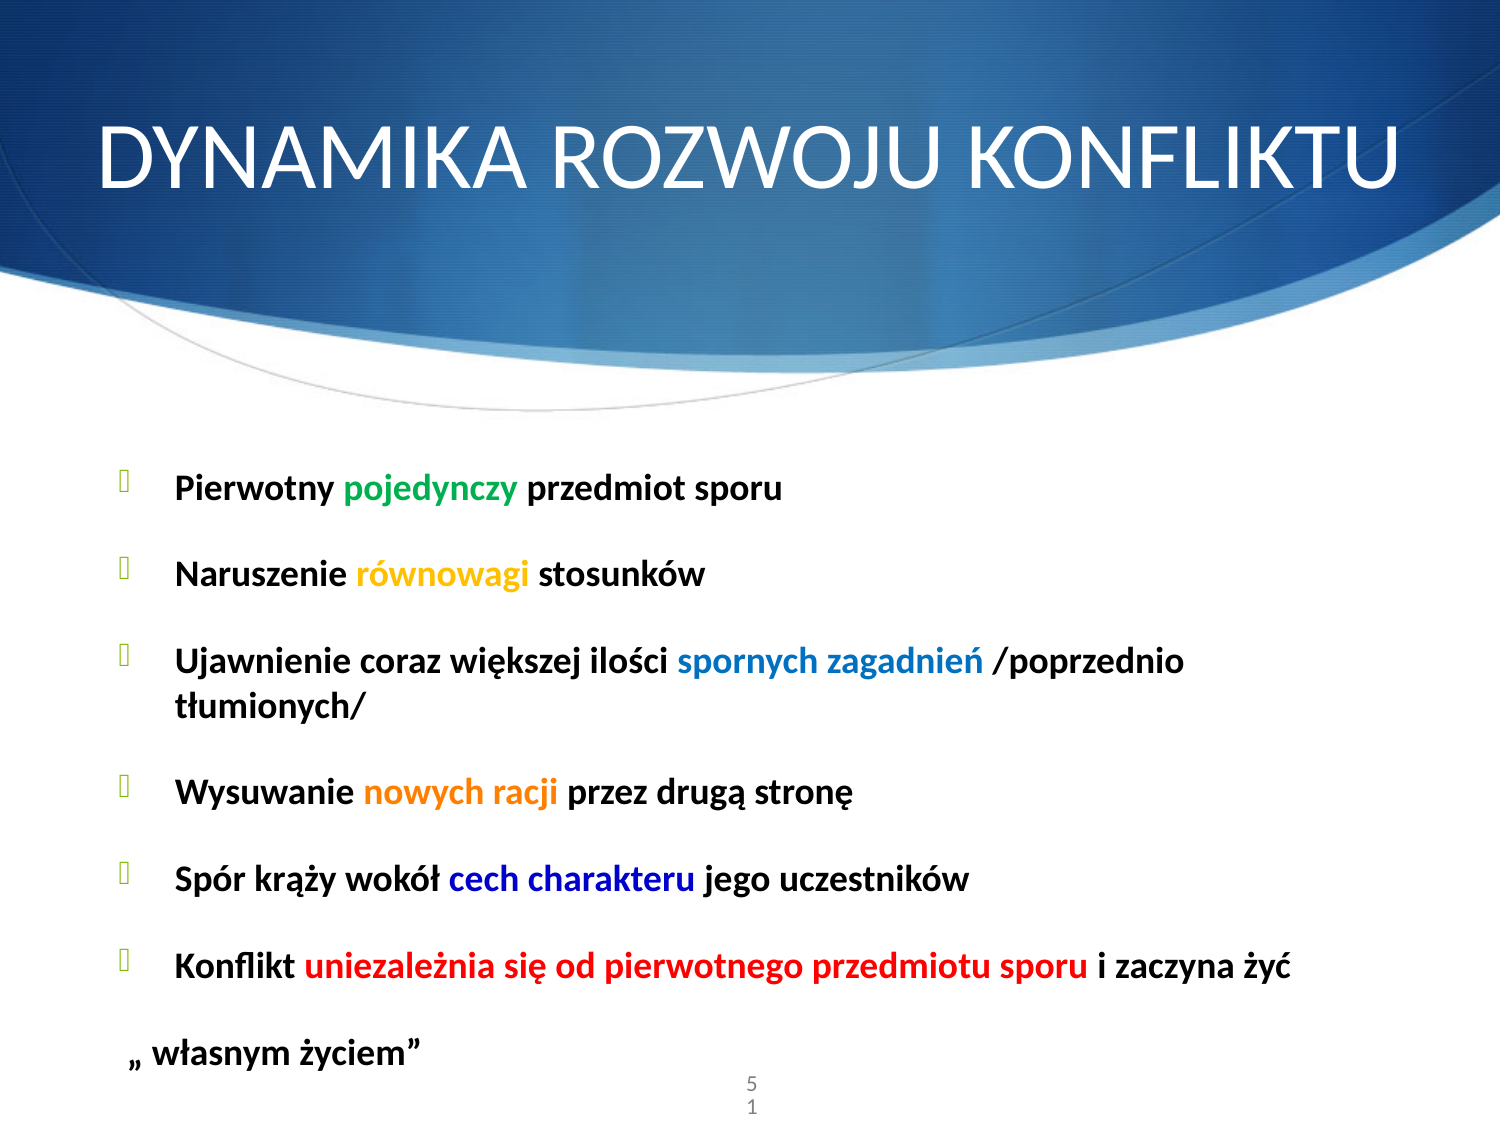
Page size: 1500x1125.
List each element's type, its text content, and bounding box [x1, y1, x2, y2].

picture [0, 0, 1500, 1125]
slide_number 51 [730, 1062, 769, 1103]
list Pierwotny pojedynczy przedmiot sporu Naruszenie równowagi stosunków Ujawnienie coraz większej ilości spornych zagadnień /poprzednio tłumionych/ Wysuwanie nowych racji przez drugą stronę Spór krąży wokół cech charakteru jego uczestników Konflikt uniezależnia się od pierwotnego przedmiotu sporu i zaczyna żyć „ własnym życiem” [112, 456, 1370, 993]
title DYNAMIKA ROZWOJU KONFLIKTU [75, 0, 1425, 301]
